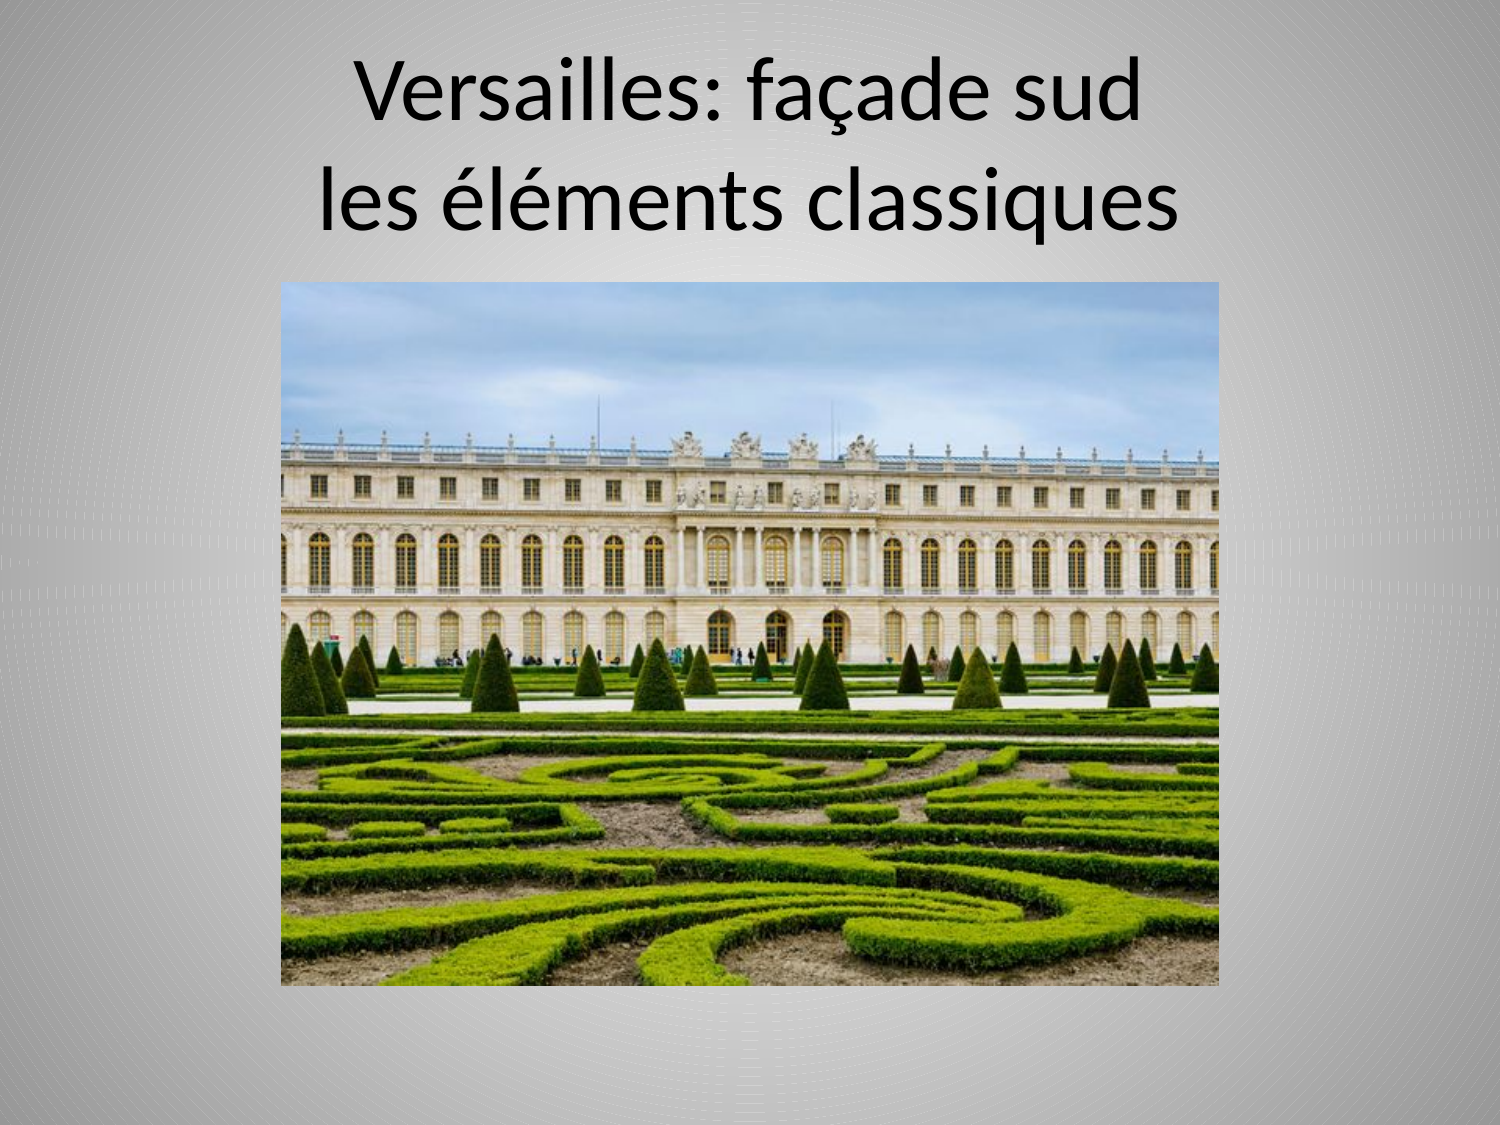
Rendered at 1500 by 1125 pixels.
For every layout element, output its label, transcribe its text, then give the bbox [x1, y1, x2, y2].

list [281, 281, 1219, 986]
title Versailles: façade sud les éléments classiques [75, 45, 1425, 233]
